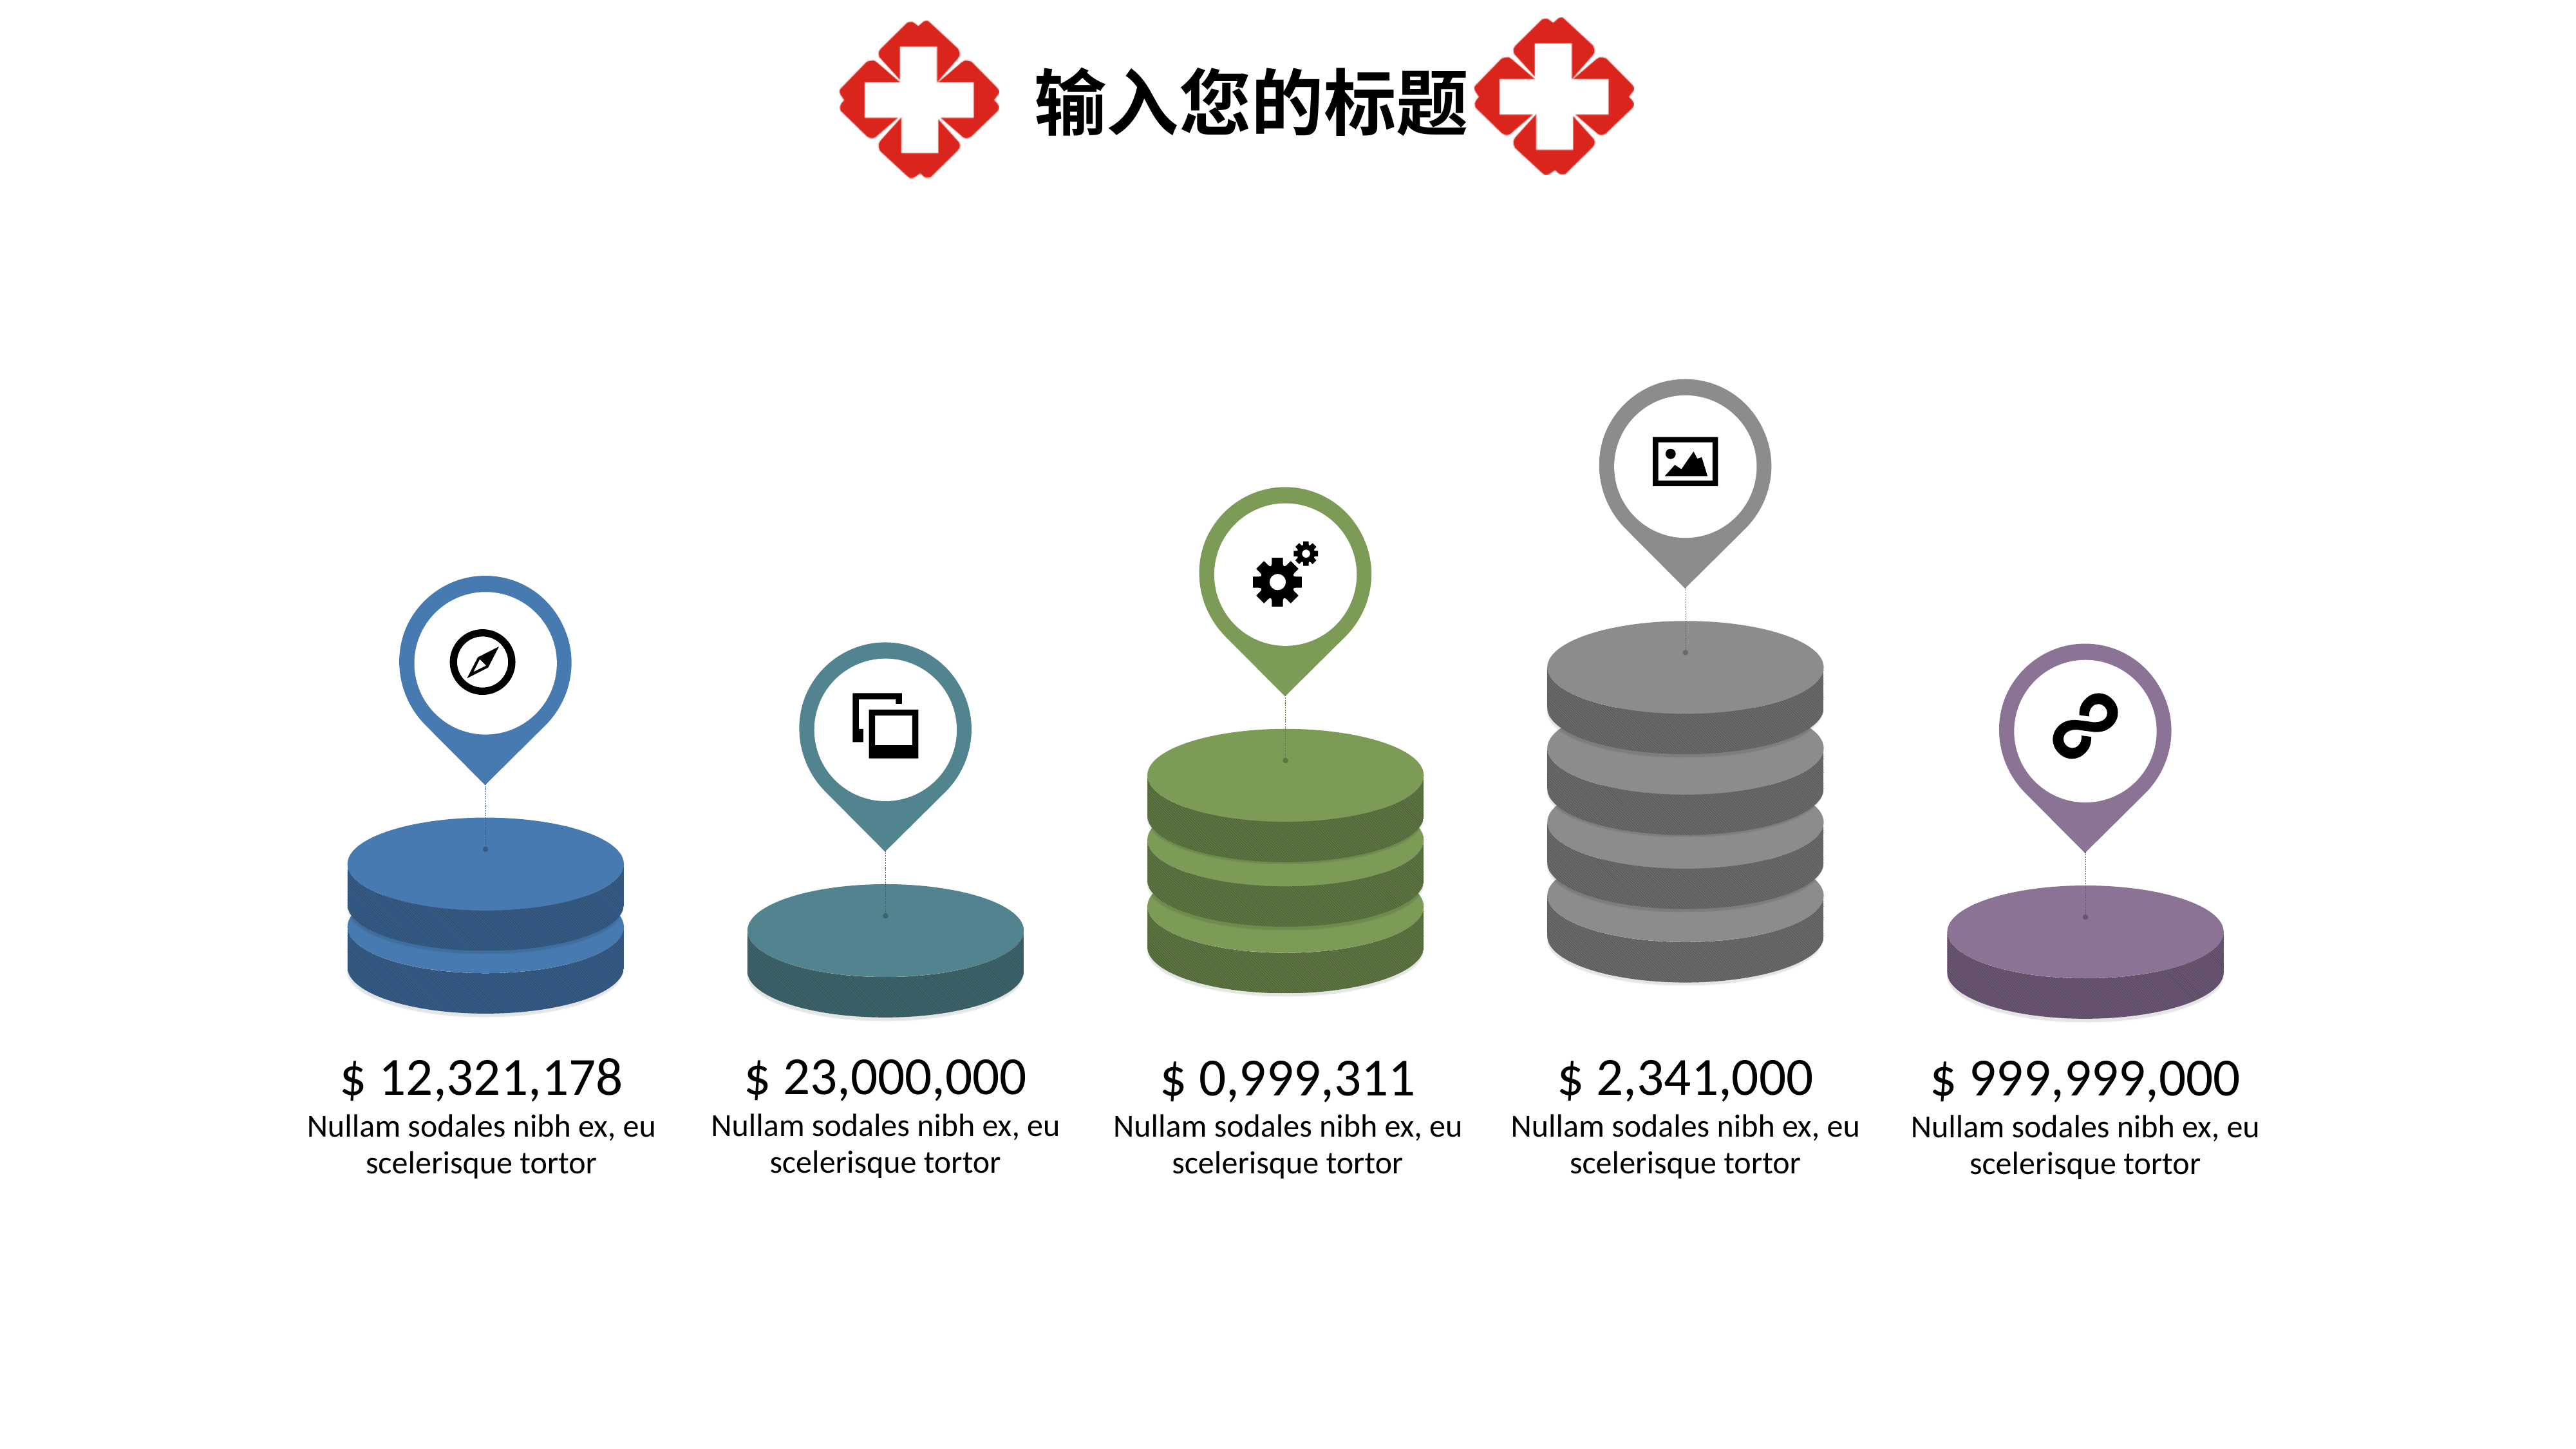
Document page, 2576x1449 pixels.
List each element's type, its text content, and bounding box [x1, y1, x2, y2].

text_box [1147, 866, 1424, 927]
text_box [1192, 487, 1378, 761]
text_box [1547, 759, 1824, 835]
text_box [1252, 541, 1319, 607]
picture [1474, 17, 1634, 176]
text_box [1992, 643, 2179, 918]
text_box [347, 817, 625, 951]
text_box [1147, 931, 1424, 994]
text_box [852, 693, 919, 759]
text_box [347, 955, 625, 1014]
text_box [792, 642, 979, 916]
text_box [1547, 620, 1824, 755]
text_box $ 999,999,000 Nullam sodales nibh ex, eu scelerisque tortor [1887, 1042, 2284, 1187]
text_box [1547, 914, 1824, 983]
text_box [449, 629, 516, 696]
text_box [1592, 379, 1779, 653]
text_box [747, 884, 1024, 1018]
text_box $ 2,341,000 Nullam sodales nibh ex, eu scelerisque tortor [1487, 1041, 1883, 1186]
text_box 输入您的标题 [1002, 52, 1471, 149]
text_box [1547, 839, 1824, 909]
text_box $ 12,321,178 Nullam sodales nibh ex, eu scelerisque tortor [283, 1041, 680, 1186]
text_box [392, 575, 579, 849]
text_box $ 23,000,000 Nullam sodales nibh ex, eu scelerisque tortor [688, 1041, 1084, 1186]
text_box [1652, 437, 1718, 486]
text_box $ 0,999,311 Nullam sodales nibh ex, eu scelerisque tortor [1089, 1041, 1486, 1186]
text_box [1147, 728, 1424, 862]
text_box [1947, 885, 2224, 1019]
picture [839, 20, 999, 178]
